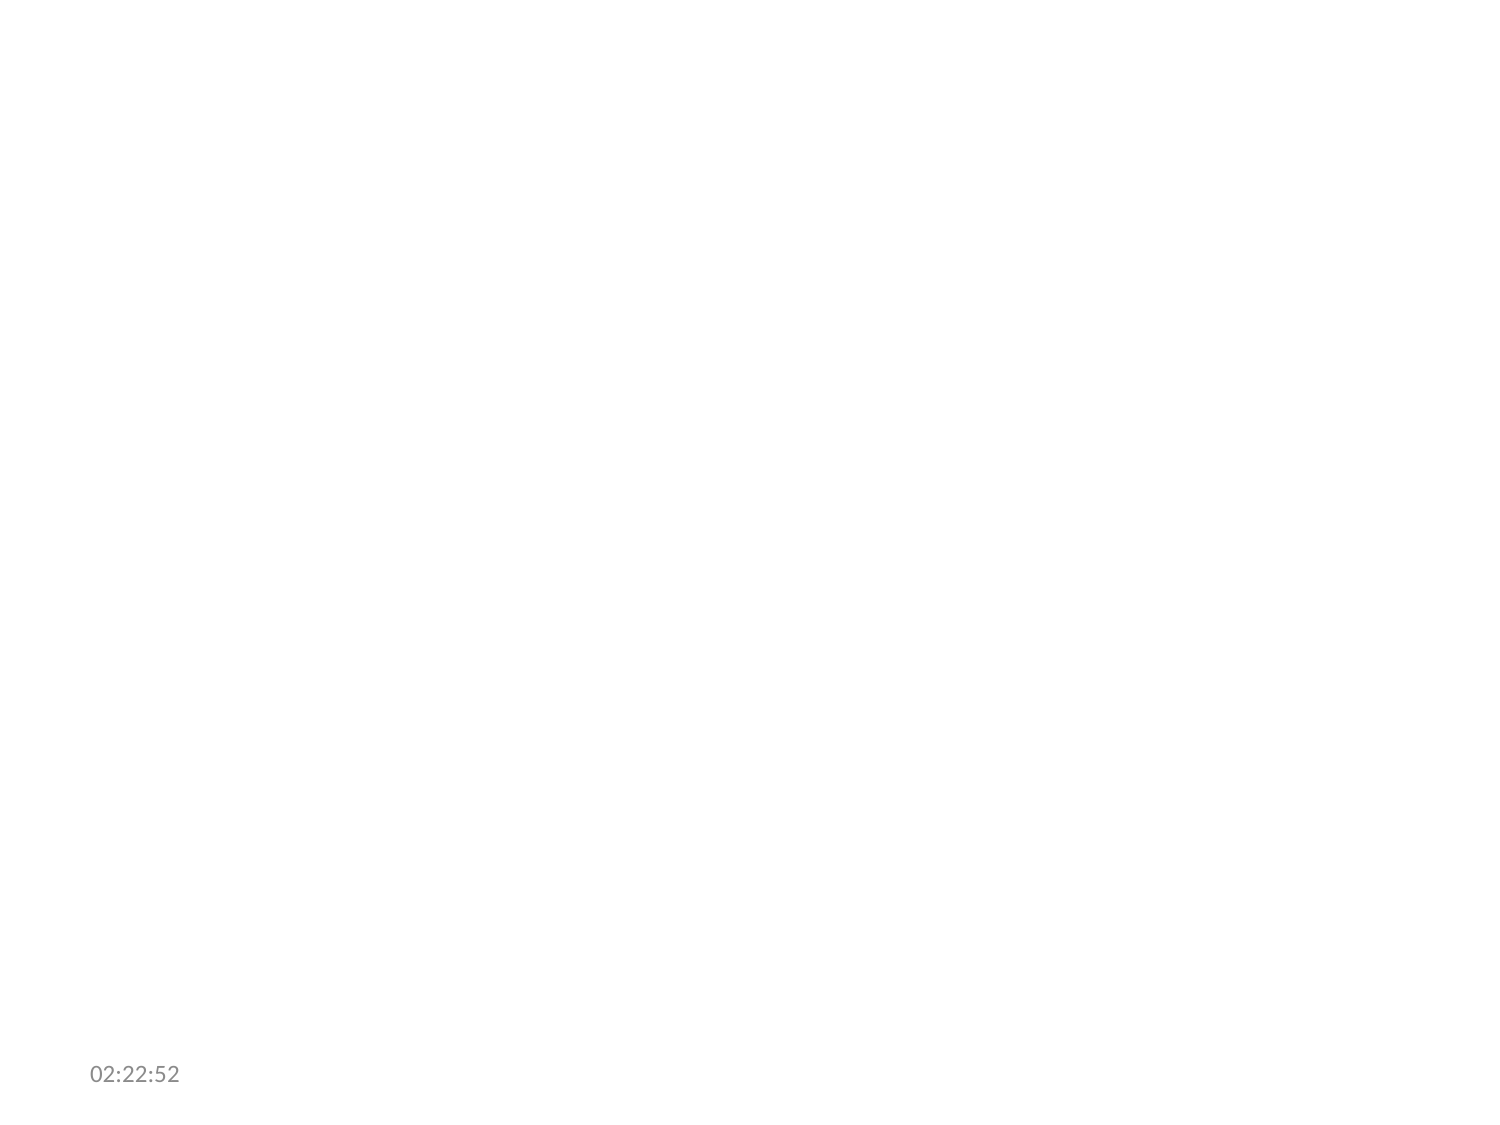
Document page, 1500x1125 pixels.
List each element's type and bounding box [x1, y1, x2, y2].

slide_number [75, 1042, 425, 1103]
